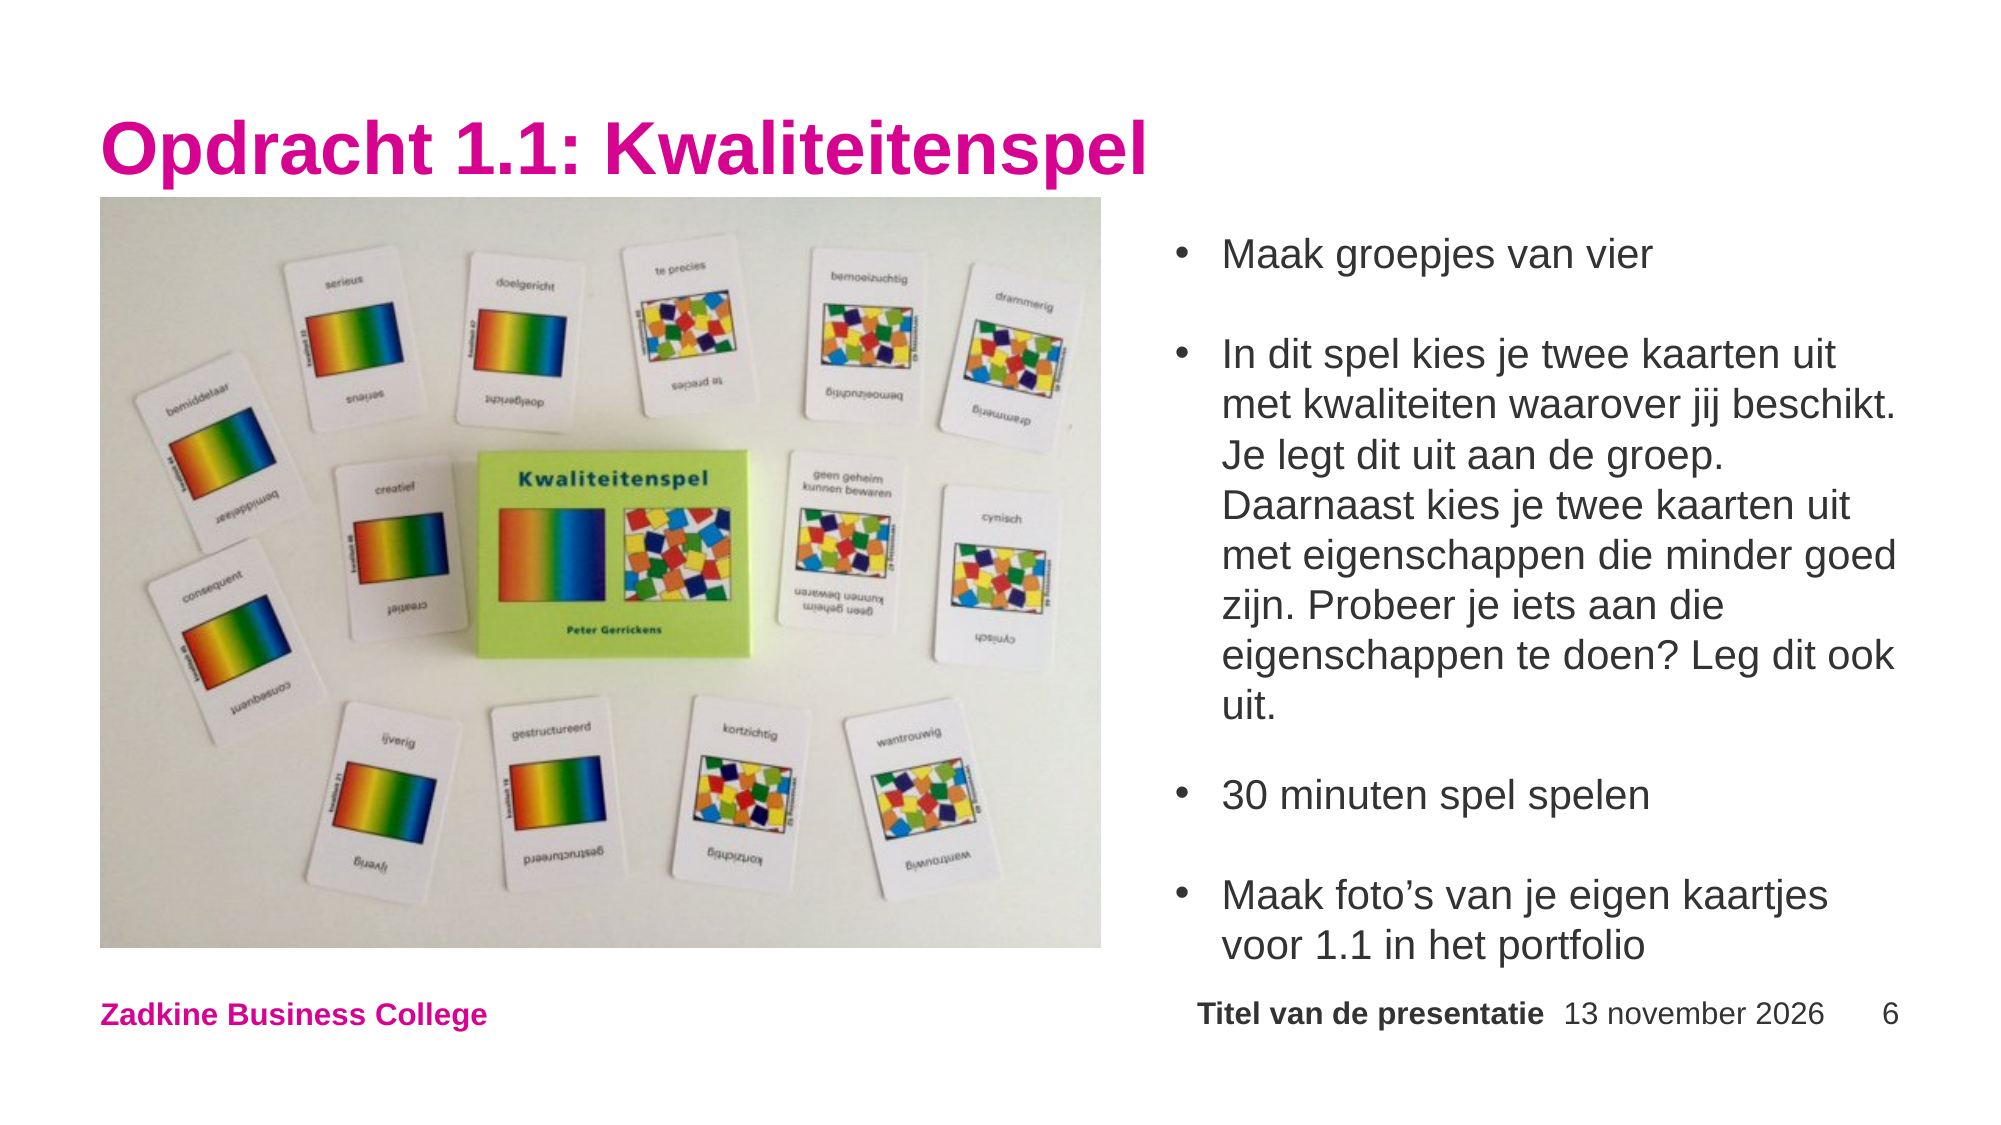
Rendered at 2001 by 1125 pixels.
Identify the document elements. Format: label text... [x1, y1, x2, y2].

footer Titel van de presentatie [870, 993, 1546, 1033]
title Opdracht 1.1: Kwaliteitenspel [100, 100, 1900, 190]
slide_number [1546, 993, 1825, 1033]
text_box Maak groepjes van vier In dit spel kies je twee kaarten uit met kwaliteiten waarover jij beschikt. Je legt dit uit aan de groep. Daarnaast kies je twee kaarten uit met eigenschappen die minder goed zijn. Probeer je iets aan die eigenschappen te doen? Leg dit ook uit. 30 minuten spel spelen Maak foto’s van je eigen kaartjes voor 1.1 in het portfolio [1159, 219, 1919, 975]
picture [100, 197, 1101, 948]
slide_number 6 [1825, 993, 1900, 1033]
